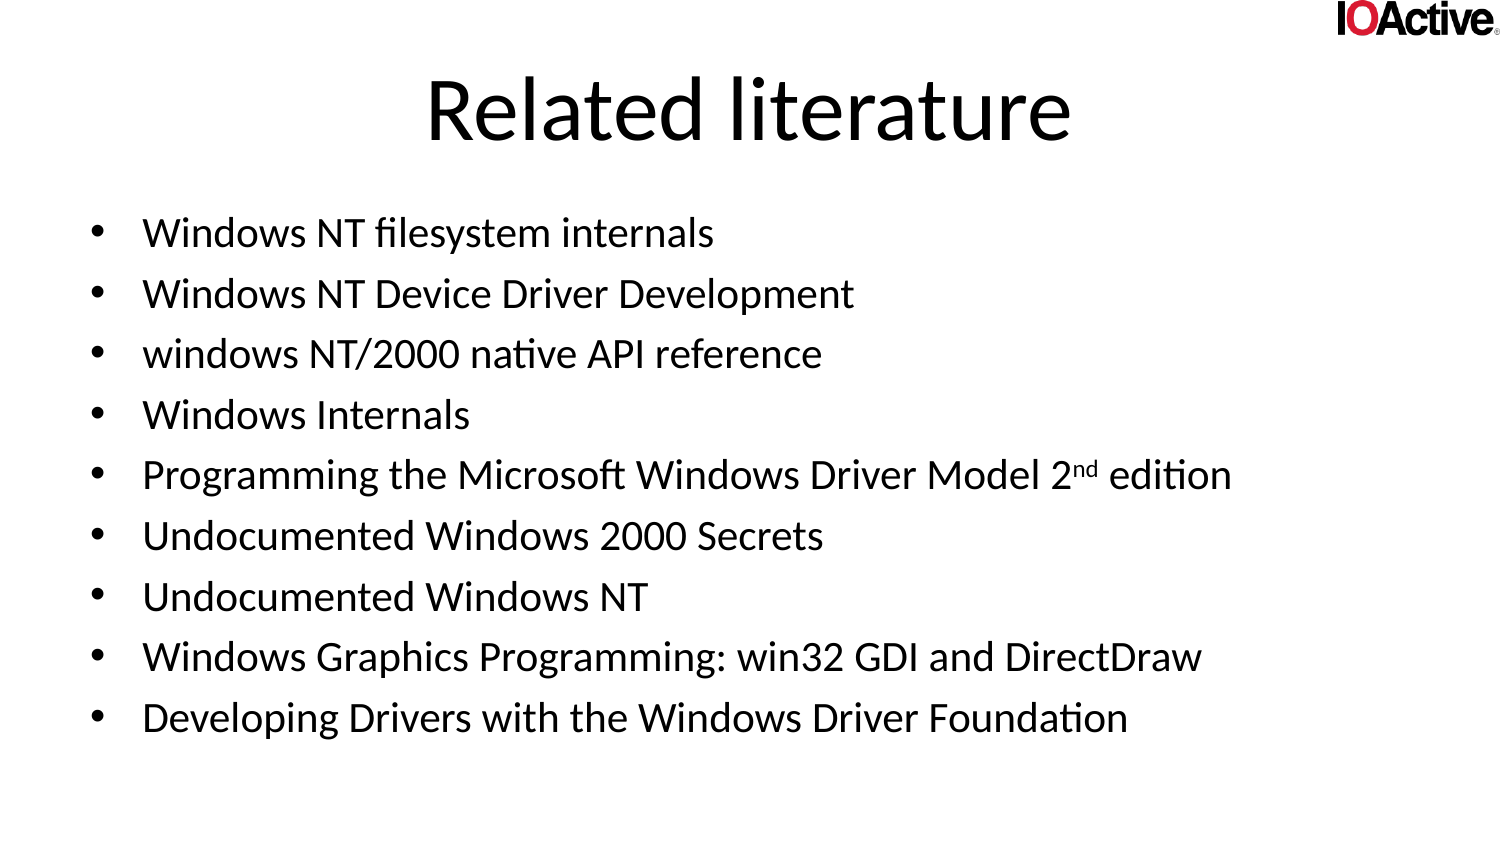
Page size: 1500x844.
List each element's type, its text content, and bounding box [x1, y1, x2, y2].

title Related literature [75, 33, 1425, 175]
list Windows NT filesystem internals Windows NT Device Driver Development windows NT/2000 native API reference Windows Internals Programming the Microsoft Windows Driver Model 2nd edition Undocumented Windows 2000 Secrets Undocumented Windows NT Windows Graphics Programming: win32 GDI and DirectDraw Developing Drivers with the Windows Driver Foundation [75, 196, 1463, 754]
picture [1337, 0, 1500, 36]
